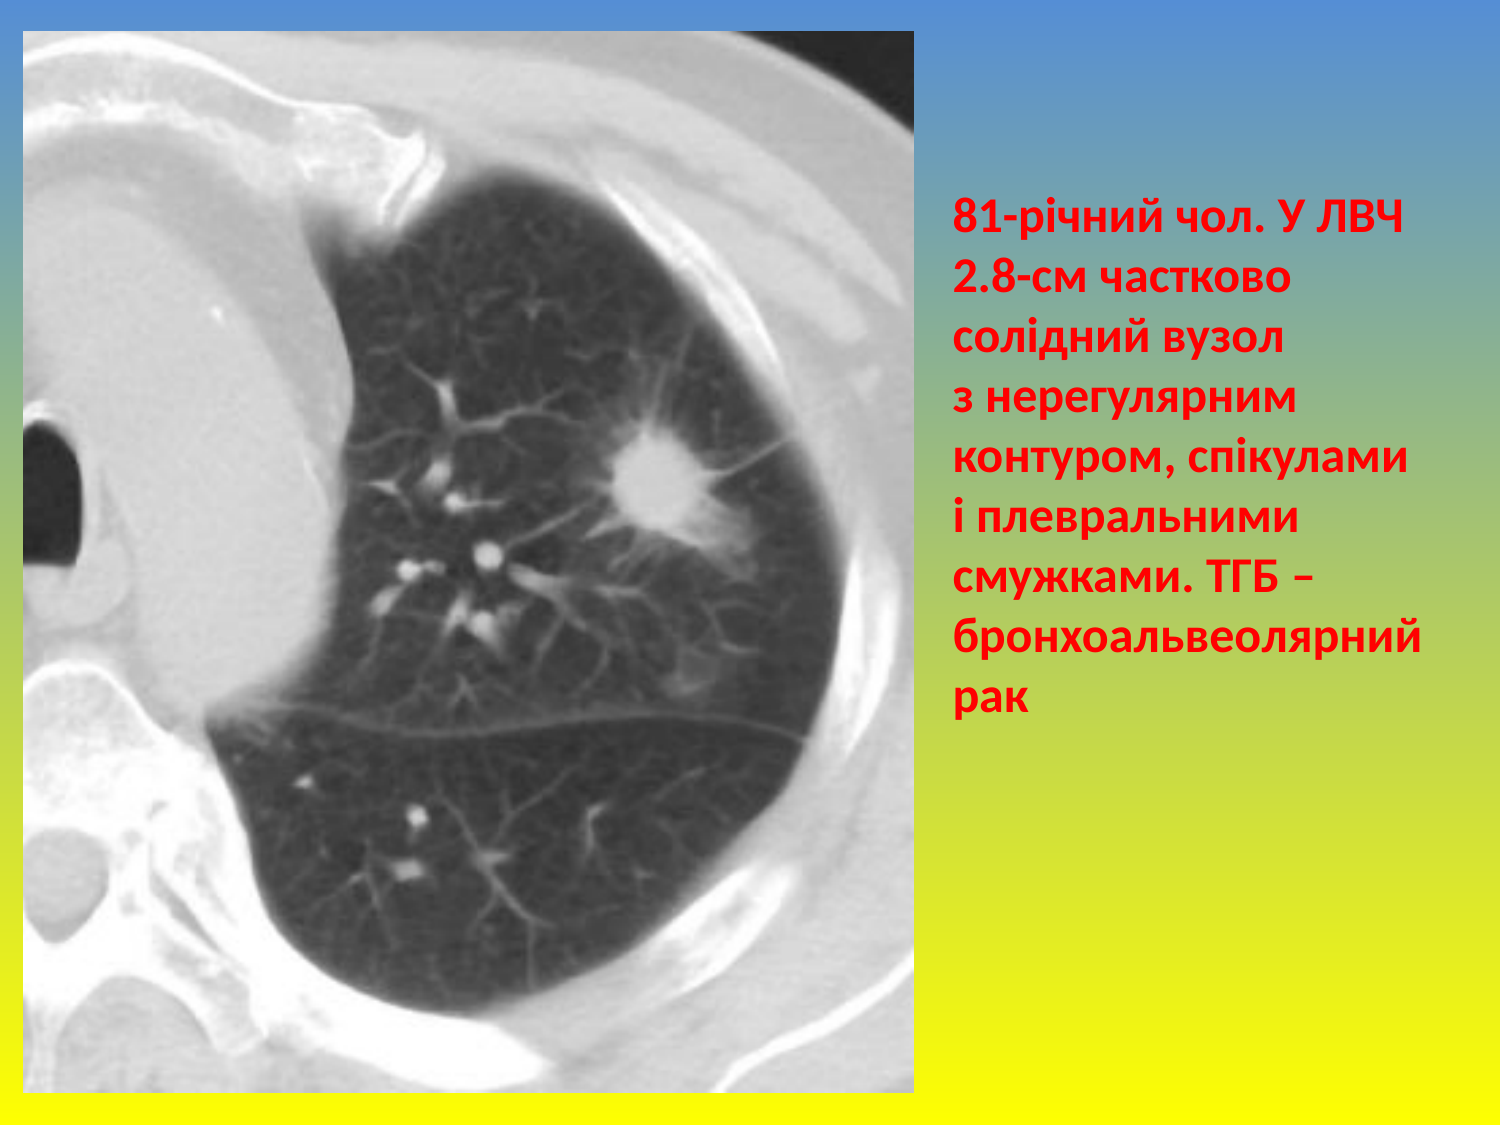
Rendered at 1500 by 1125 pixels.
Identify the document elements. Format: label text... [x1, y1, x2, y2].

title 81-річний чол. У ЛВЧ 2.8-см частково солідний вузол з нерегулярним контуром, спікулами і плевральними смужками. ТГБ – бронхоальвеолярний рак [937, 152, 1477, 752]
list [23, 31, 915, 1094]
